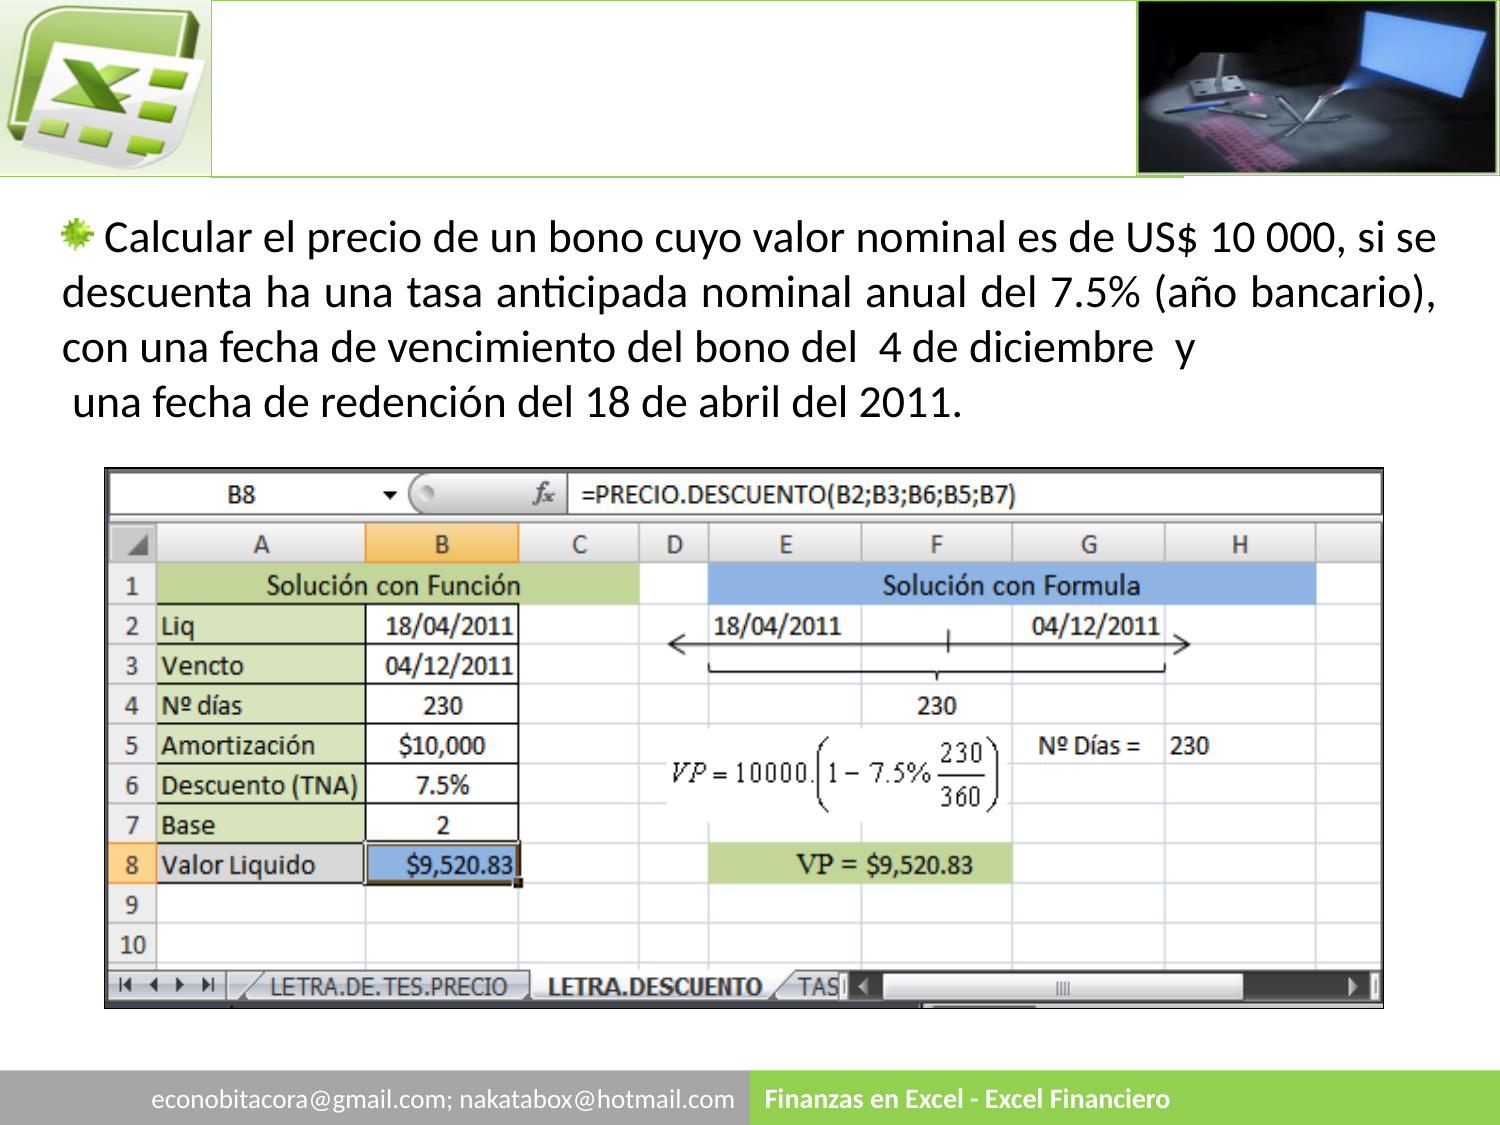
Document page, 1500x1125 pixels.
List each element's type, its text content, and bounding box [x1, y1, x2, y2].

text_box Calcular el precio de un bono cuyo valor nominal es de US$ 10 000, si se descuenta ha una tasa anticipada nominal anual del 7.5% (año bancario), con una fecha de vencimiento del bono del 4 de diciembre y una fecha de redención del 18 de abril del 2011. [46, 199, 1454, 446]
text_box econobitacora@gmail.com; nakatabox@hotmail.com [0, 1070, 749, 1125]
picture [61, 218, 94, 251]
picture [105, 468, 1383, 1008]
picture [1136, 0, 1500, 177]
text_box [212, 0, 1134, 178]
picture [0, 0, 212, 177]
text_box Finanzas en Excel - Excel Financiero [749, 1070, 1500, 1125]
